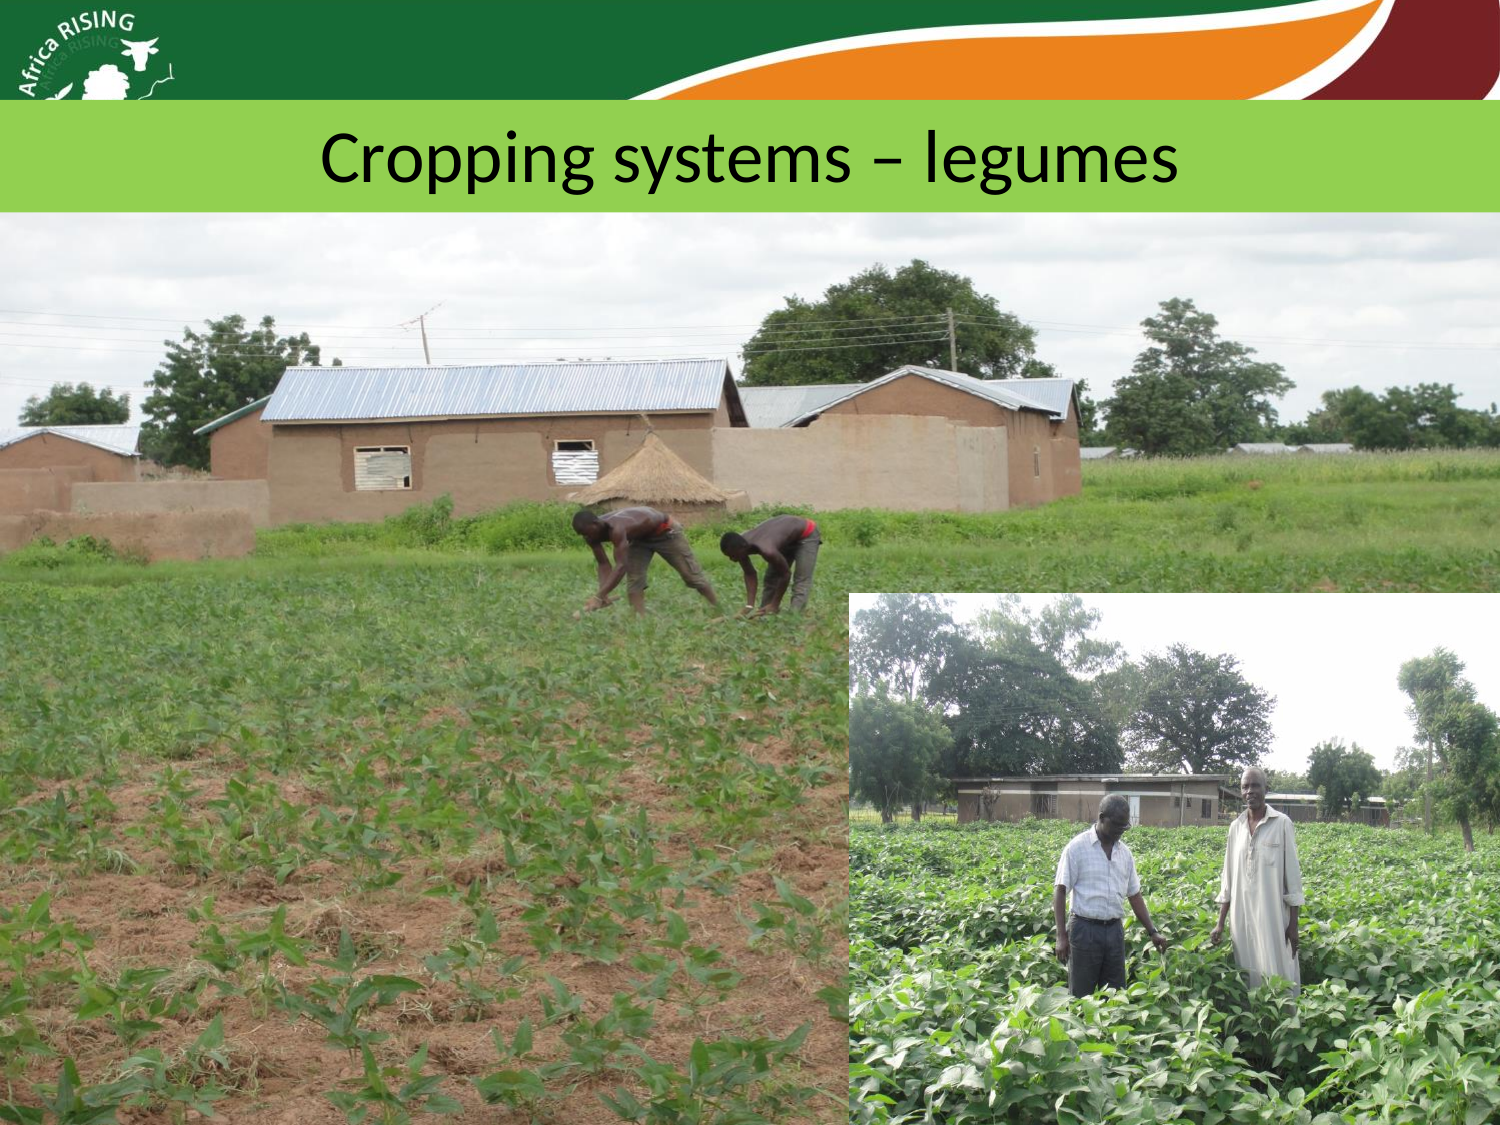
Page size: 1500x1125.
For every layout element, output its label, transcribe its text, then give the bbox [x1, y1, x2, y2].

picture [0, 0, 1500, 99]
picture [0, 186, 1500, 1125]
text_box Cropping systems – legumes [0, 99, 1500, 182]
